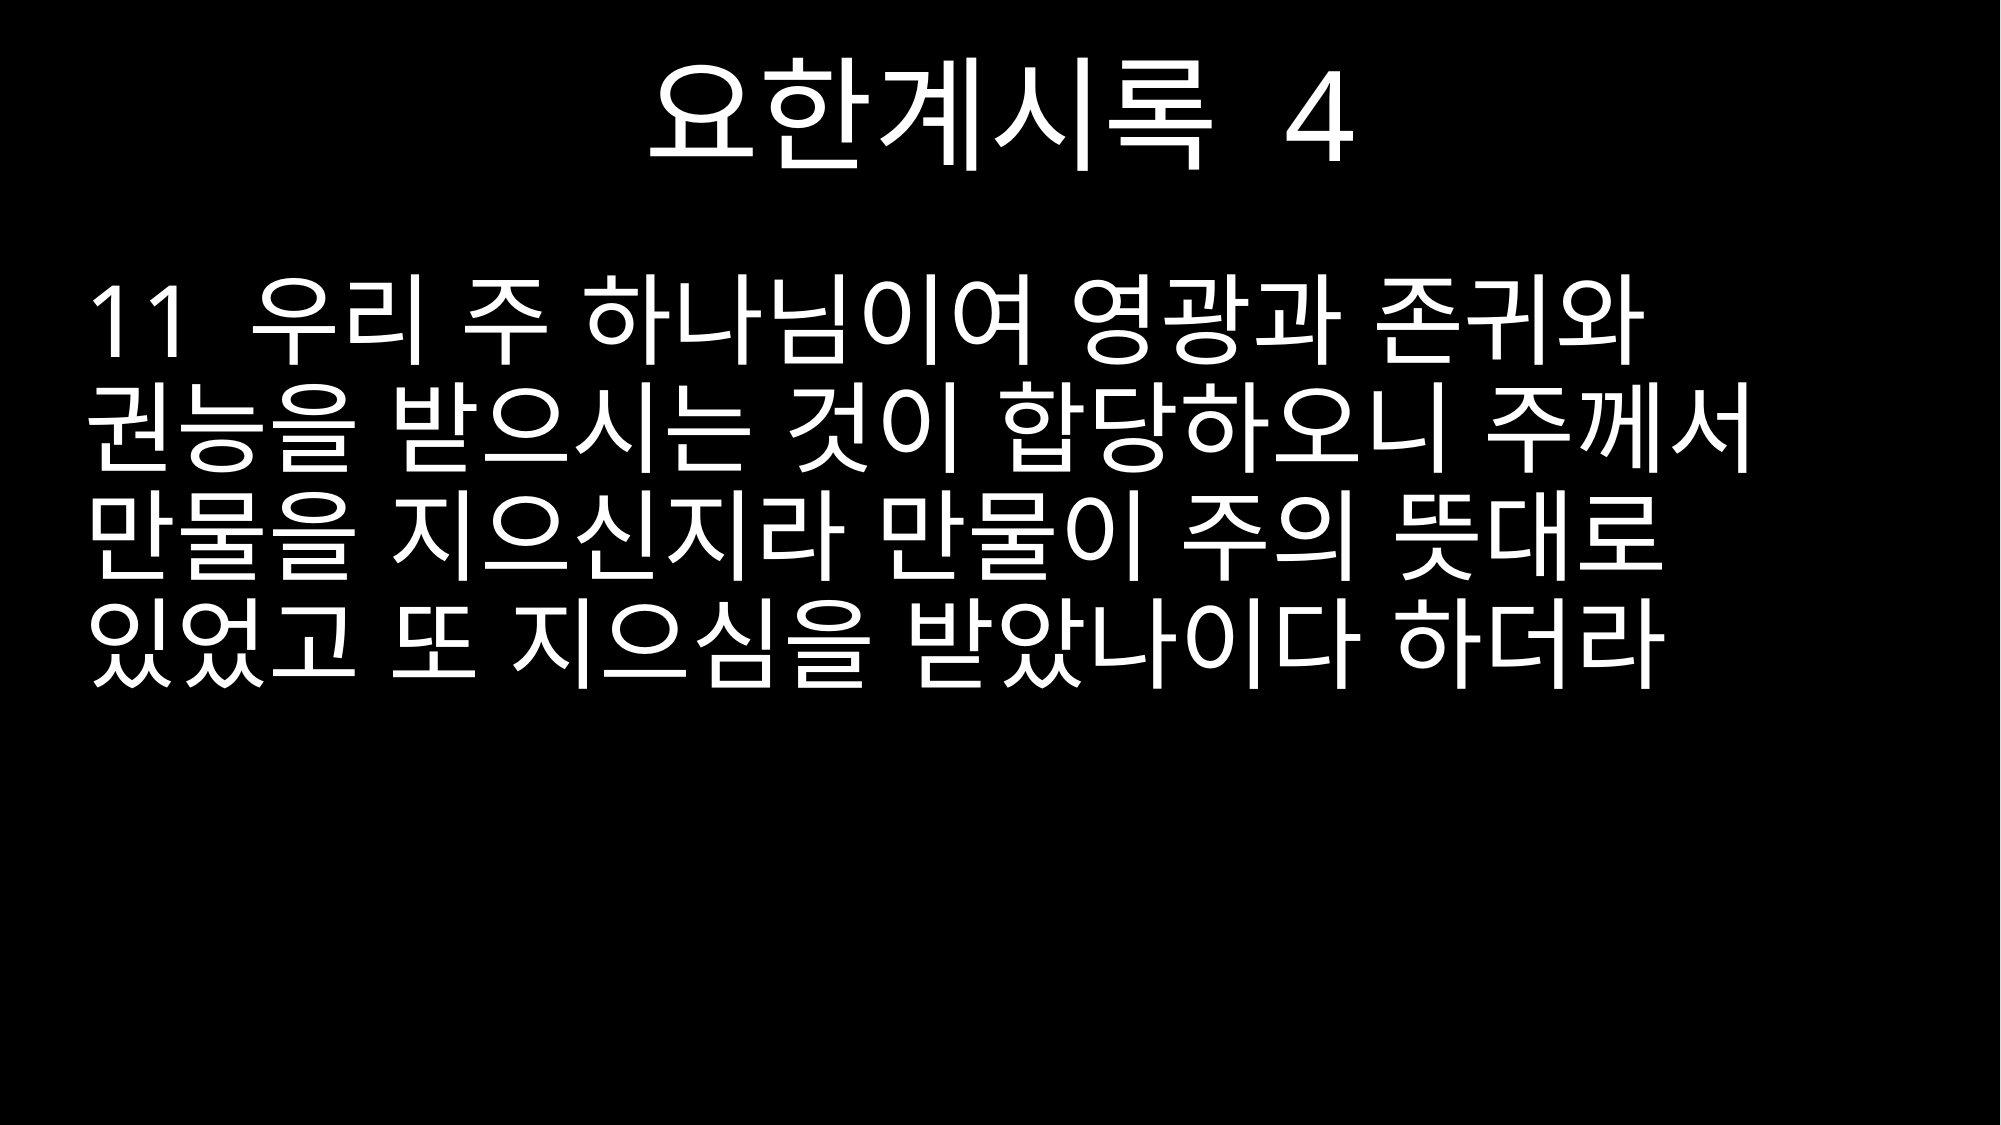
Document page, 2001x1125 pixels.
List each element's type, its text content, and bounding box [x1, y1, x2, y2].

footer 요한계시록 4 [0, 32, 2000, 192]
list 11 우리 주 하나님이여 영광과 존귀와 권능을 받으시는 것이 합당하오니 주께서 만물을 지으신지라 만물이 주의 뜻대로 있었고 또 지으심을 받았나이다 하더라 [69, 263, 1953, 423]
picture [0, 0, 2001, 1125]
